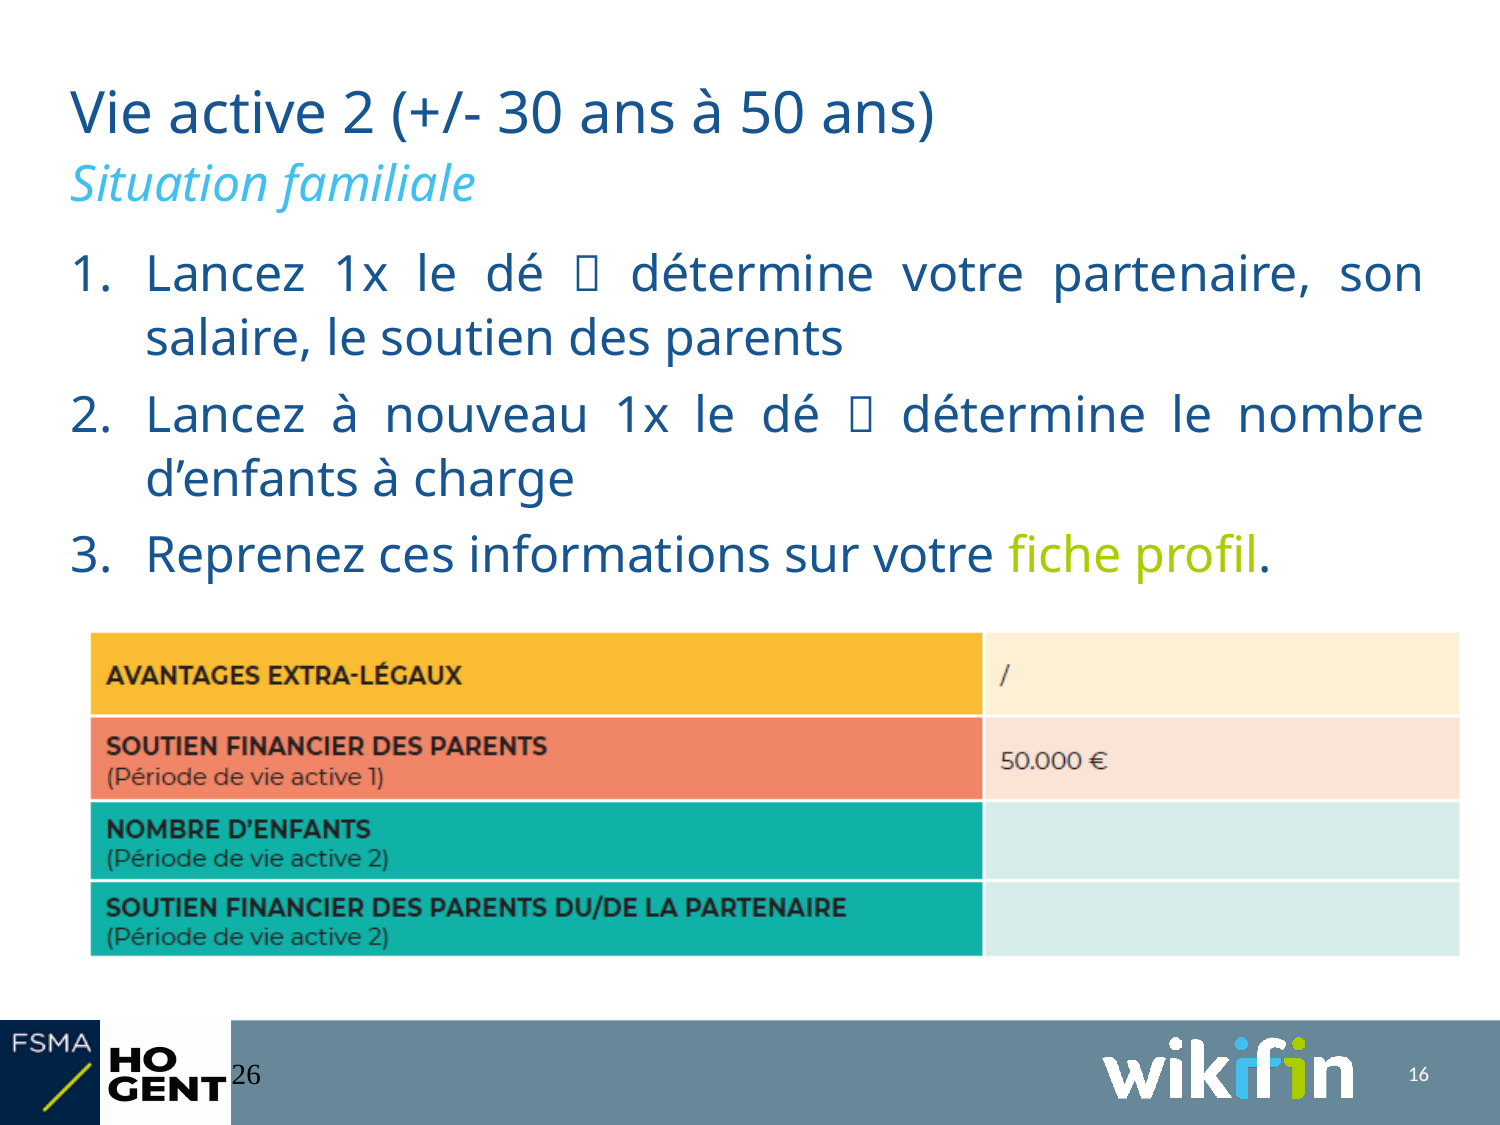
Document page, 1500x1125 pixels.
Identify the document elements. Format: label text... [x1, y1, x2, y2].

picture [0, 1020, 231, 1125]
title Vie active 2 (+/- 30 ans à 50 ans) Situation familiale [70, 78, 1425, 220]
picture [88, 630, 1466, 964]
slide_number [231, 1020, 396, 1125]
picture [1102, 1037, 1353, 1099]
list Lancez 1x le dé  détermine votre partenaire, son salaire, le soutien des parents Lancez à nouveau 1x le dé  détermine le nombre d’enfants à charge Reprenez ces informations sur votre fiche profil. [70, 236, 1425, 947]
slide_number 16 [1355, 1020, 1430, 1125]
